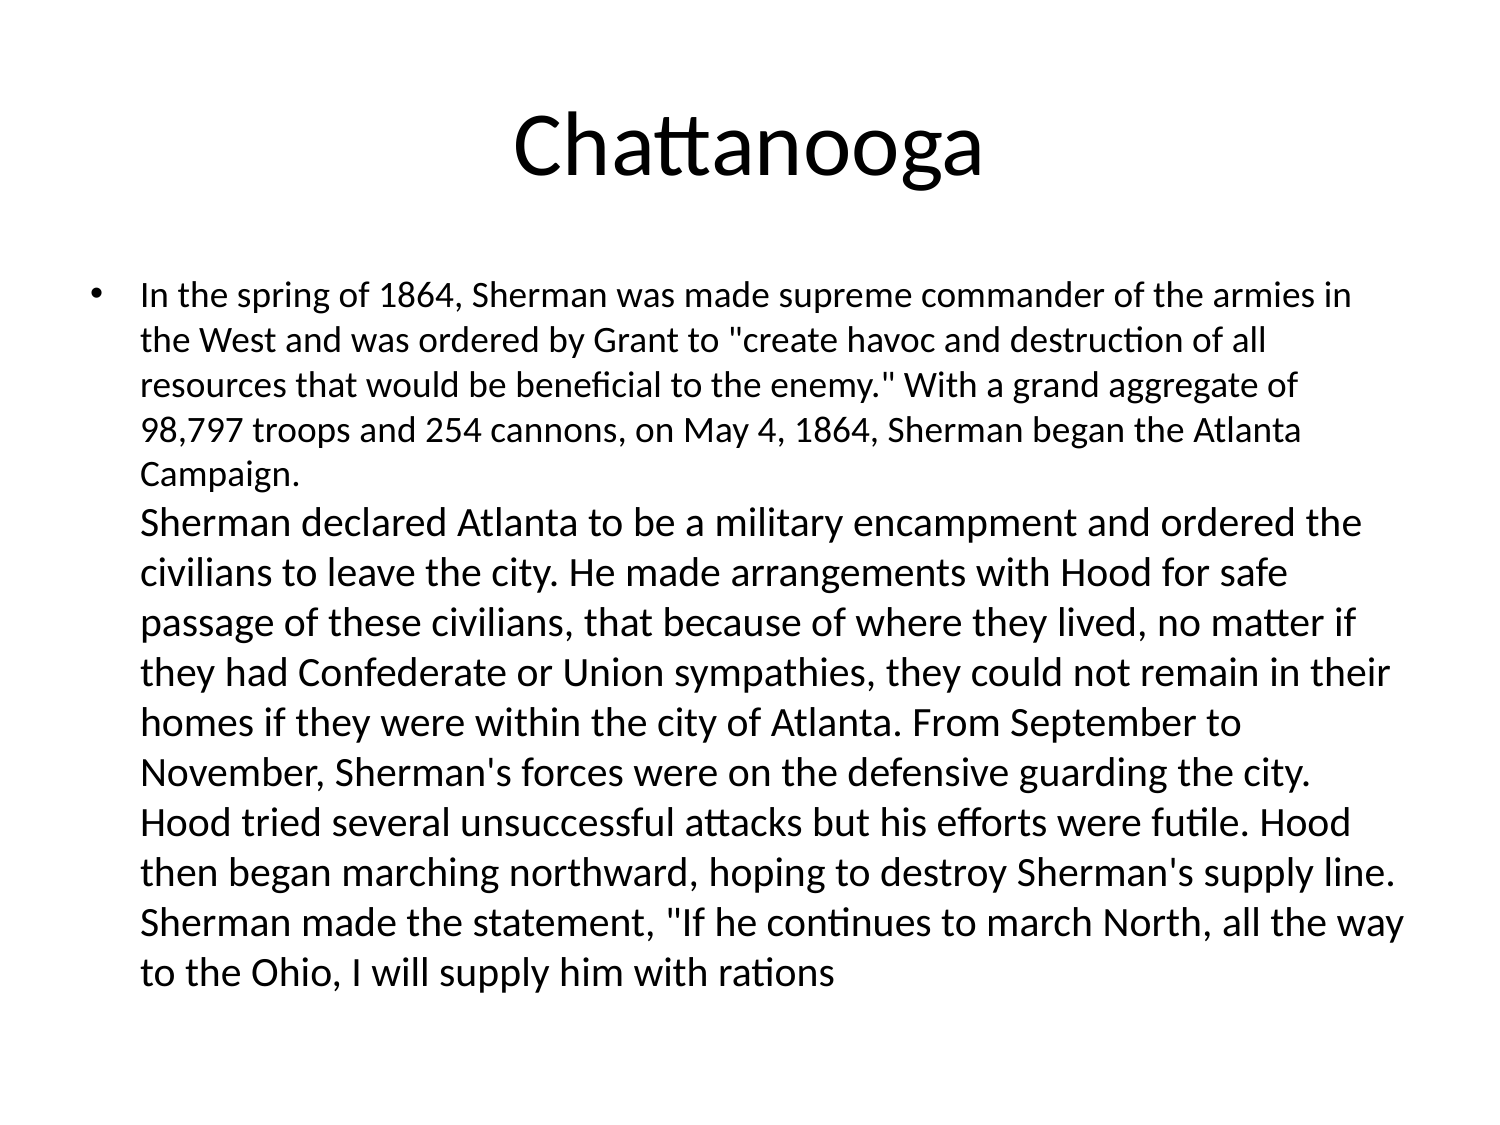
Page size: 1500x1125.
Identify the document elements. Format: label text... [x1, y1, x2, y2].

list In the spring of 1864, Sherman was made supreme commander of the armies in the West and was ordered by Grant to "create havoc and destruction of all resources that would be beneficial to the enemy." With a grand aggregate of 98,797 troops and 254 cannons, on May 4, 1864, Sherman began the Atlanta Campaign. Sherman declared Atlanta to be a military encampment and ordered the civilians to leave the city. He made arrangements with Hood for safe passage of these civilians, that because of where they lived, no matter if they had Confederate or Union sympathies, they could not remain in their homes if they were within the city of Atlanta. From September to November, Sherman's forces were on the defensive guarding the city. Hood tried several unsuccessful attacks but his efforts were futile. Hood then began marching northward, hoping to destroy Sherman's supply line. Sherman made the statement, "If he continues to march North, all the way to the Ohio, I will supply him with rations [75, 262, 1425, 1005]
title Chattanooga [75, 45, 1425, 233]
